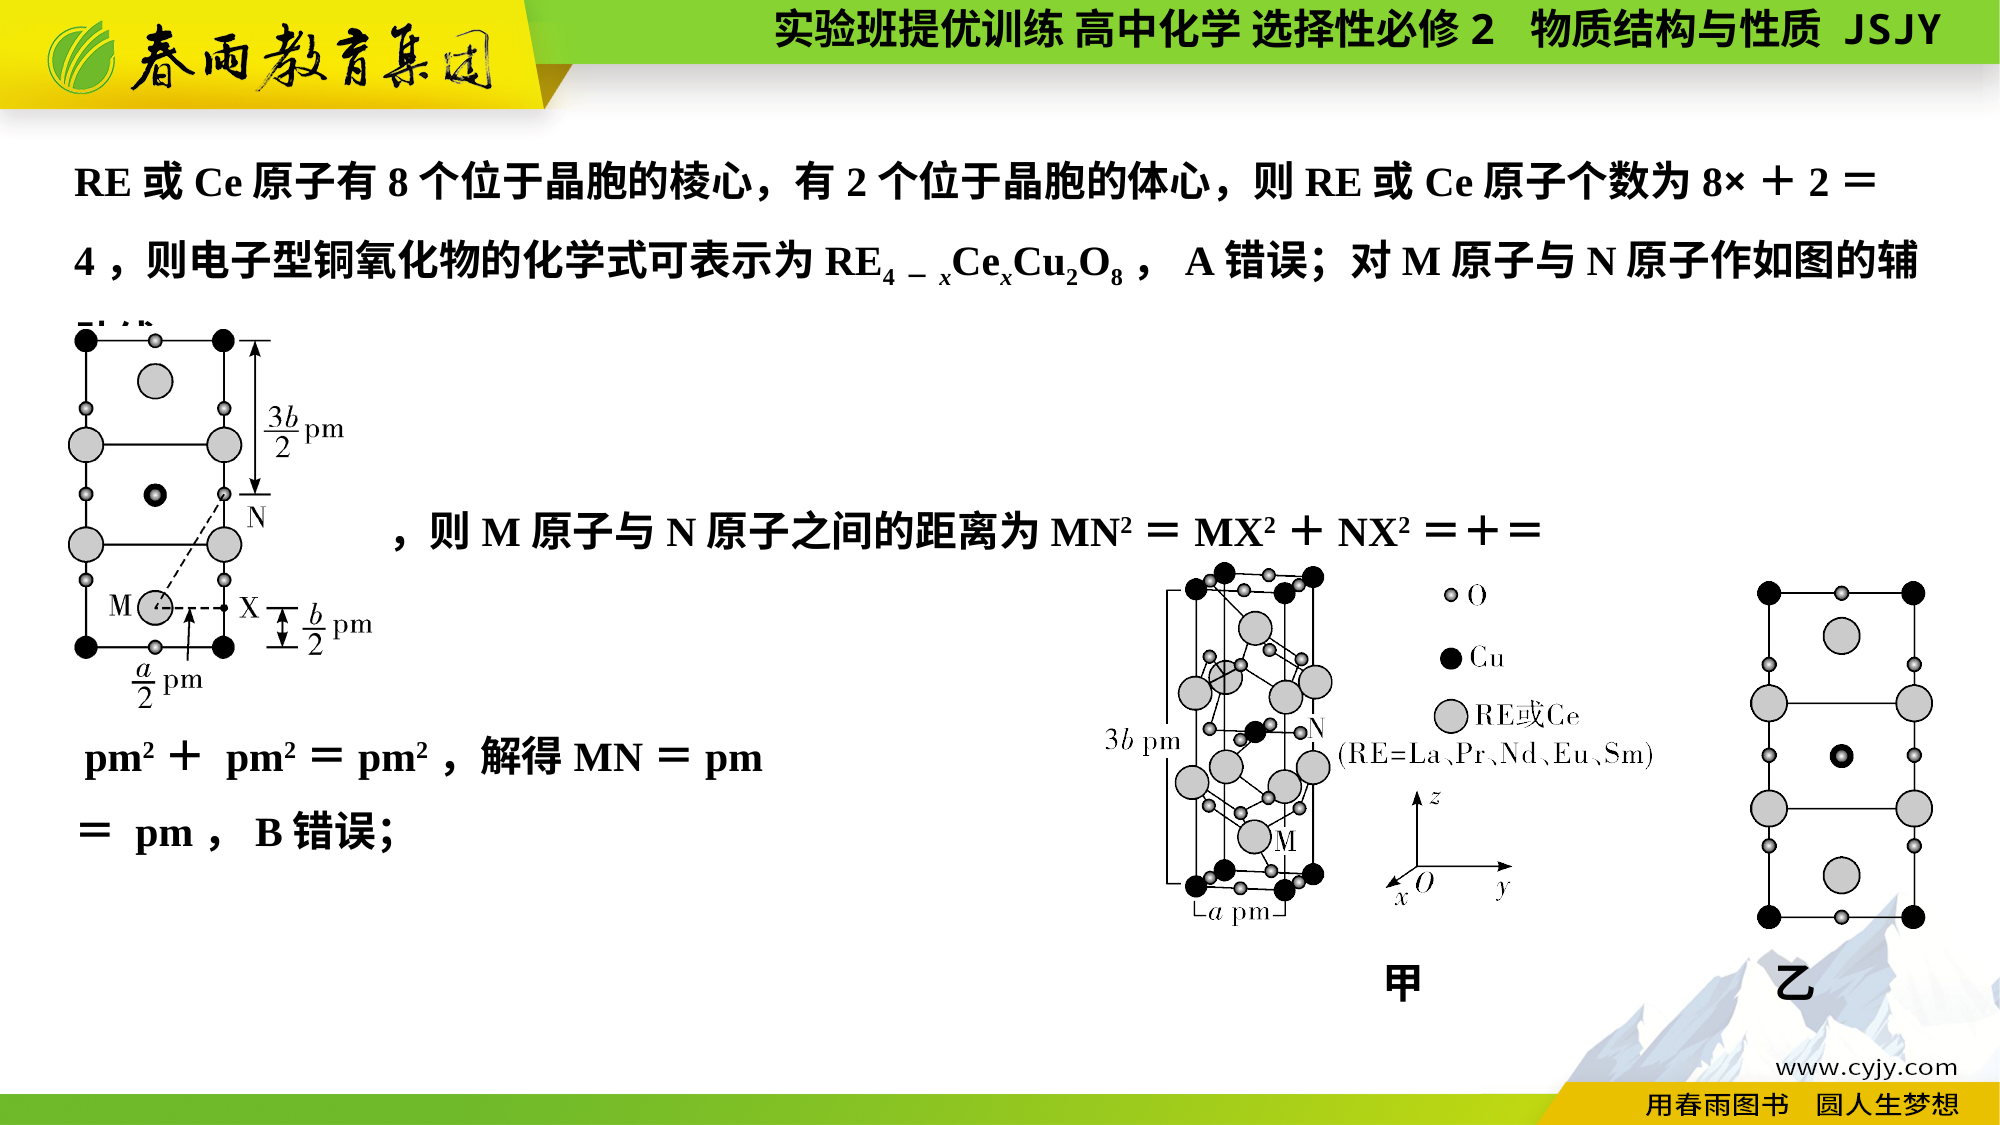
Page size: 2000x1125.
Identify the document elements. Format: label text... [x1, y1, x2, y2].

text_box 甲 乙 [1367, 923, 1833, 1014]
picture [0, 0, 2000, 1125]
